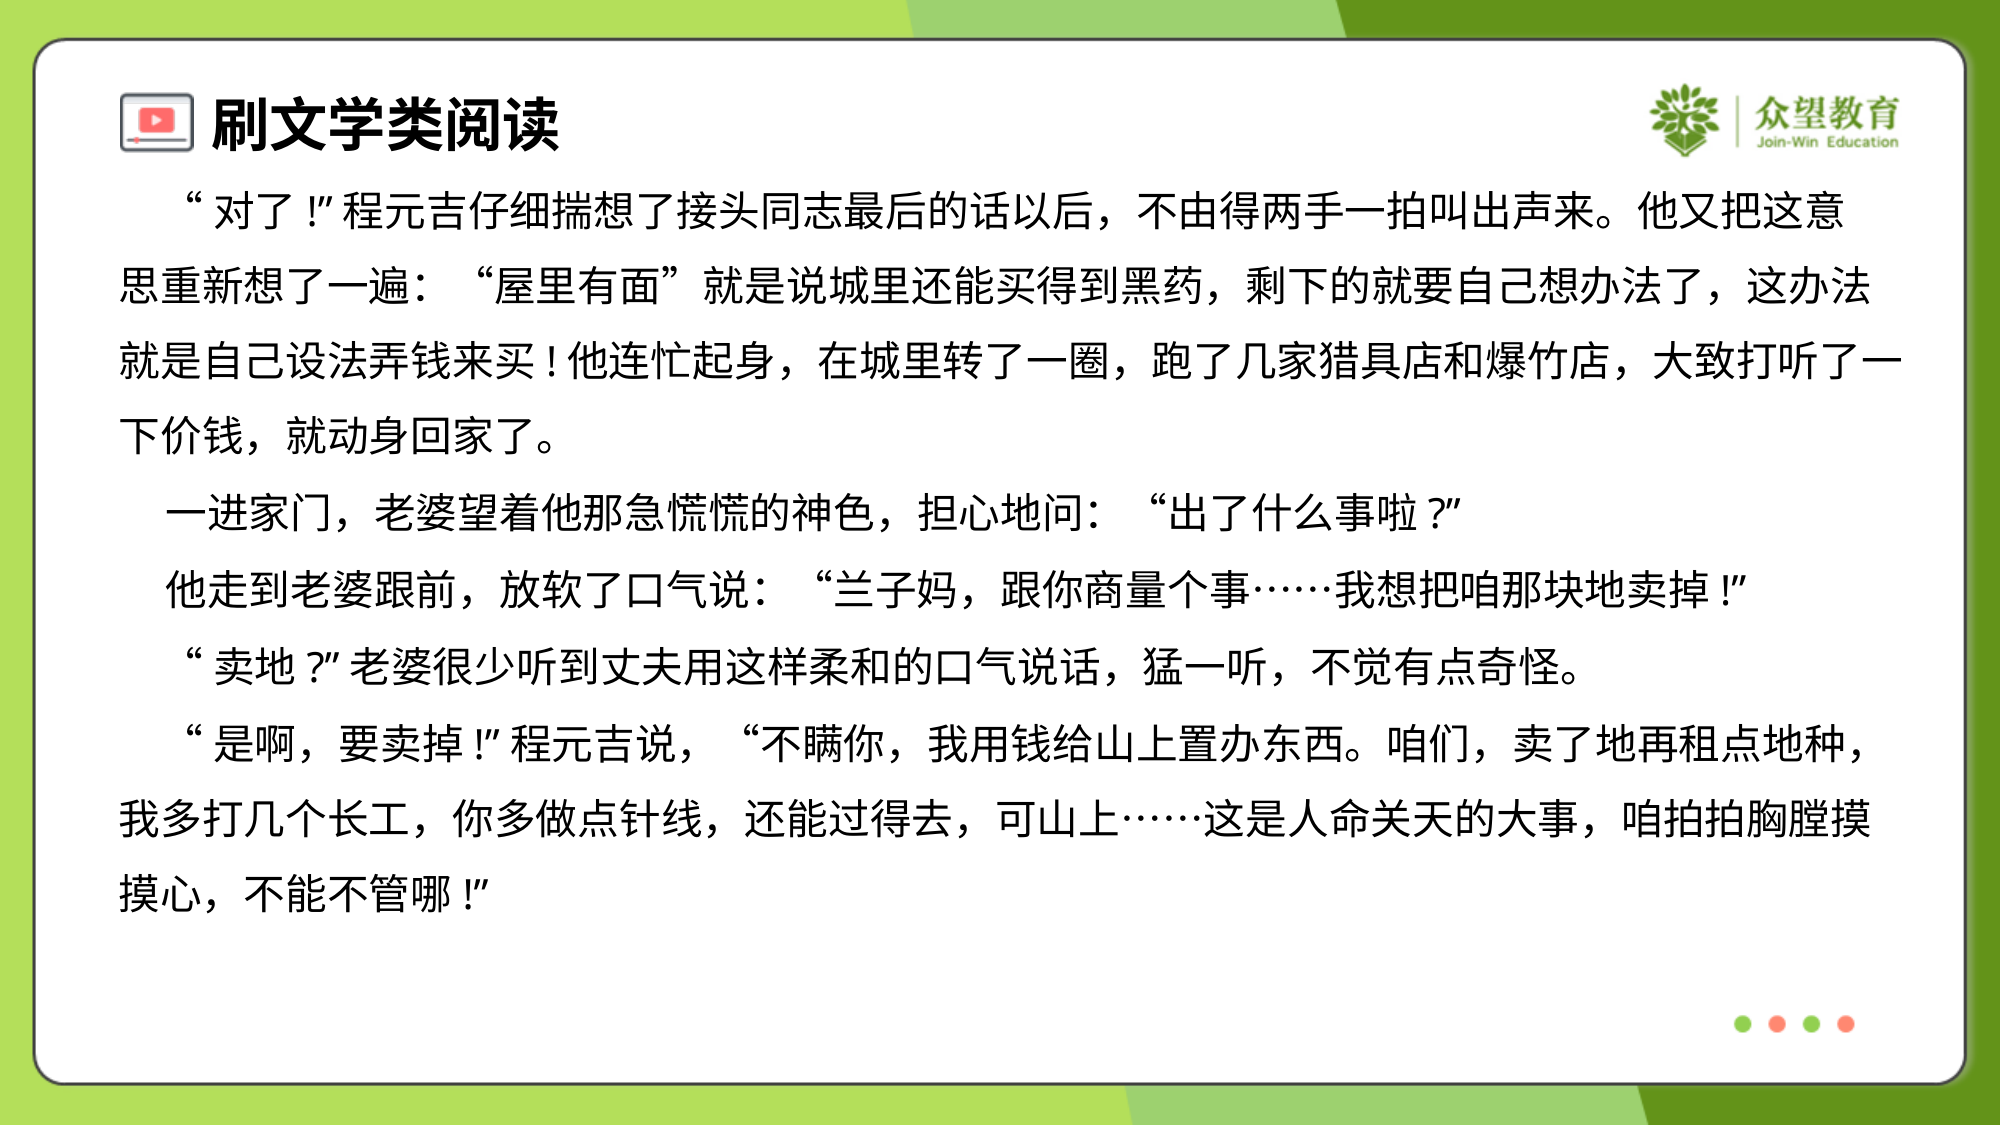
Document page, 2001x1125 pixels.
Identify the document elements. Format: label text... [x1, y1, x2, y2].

picture [0, 0, 2000, 1125]
text_box “对了!”程元吉仔细揣想了接头同志最后的话以后，不由得两手一拍叫出声来。他又把这意 思重新想了一遍：“屋里有面”就是说城里还能买得到黑药，剩下的就要自己想办法了，这办法 就是自己设法弄钱来买!他连忙起身，在城里转了一圈，跑了几家猎具店和爆竹店，大致打听了一 下价钱，就动身回家了。 一进家门，老婆望着他那急慌慌的神色，担心地问：“出了什么事啦?” 他走到老婆跟前，放软了口气说：“兰子妈，跟你商量个事……我想把咱那块地卖掉!” “卖地?”老婆很少听到丈夫用这样柔和的口气说话，猛一听，不觉有点奇怪。 “是啊，要卖掉!”程元吉说，“不瞒你，我用钱给山上置办东西。咱们，卖了地再租点地种， 我多打几个长工，你多做点针线，还能过得去，可山上……这是人命关天的大事，咱拍拍胸膛摸 摸心，不能不管哪!” [118, 159, 1883, 918]
